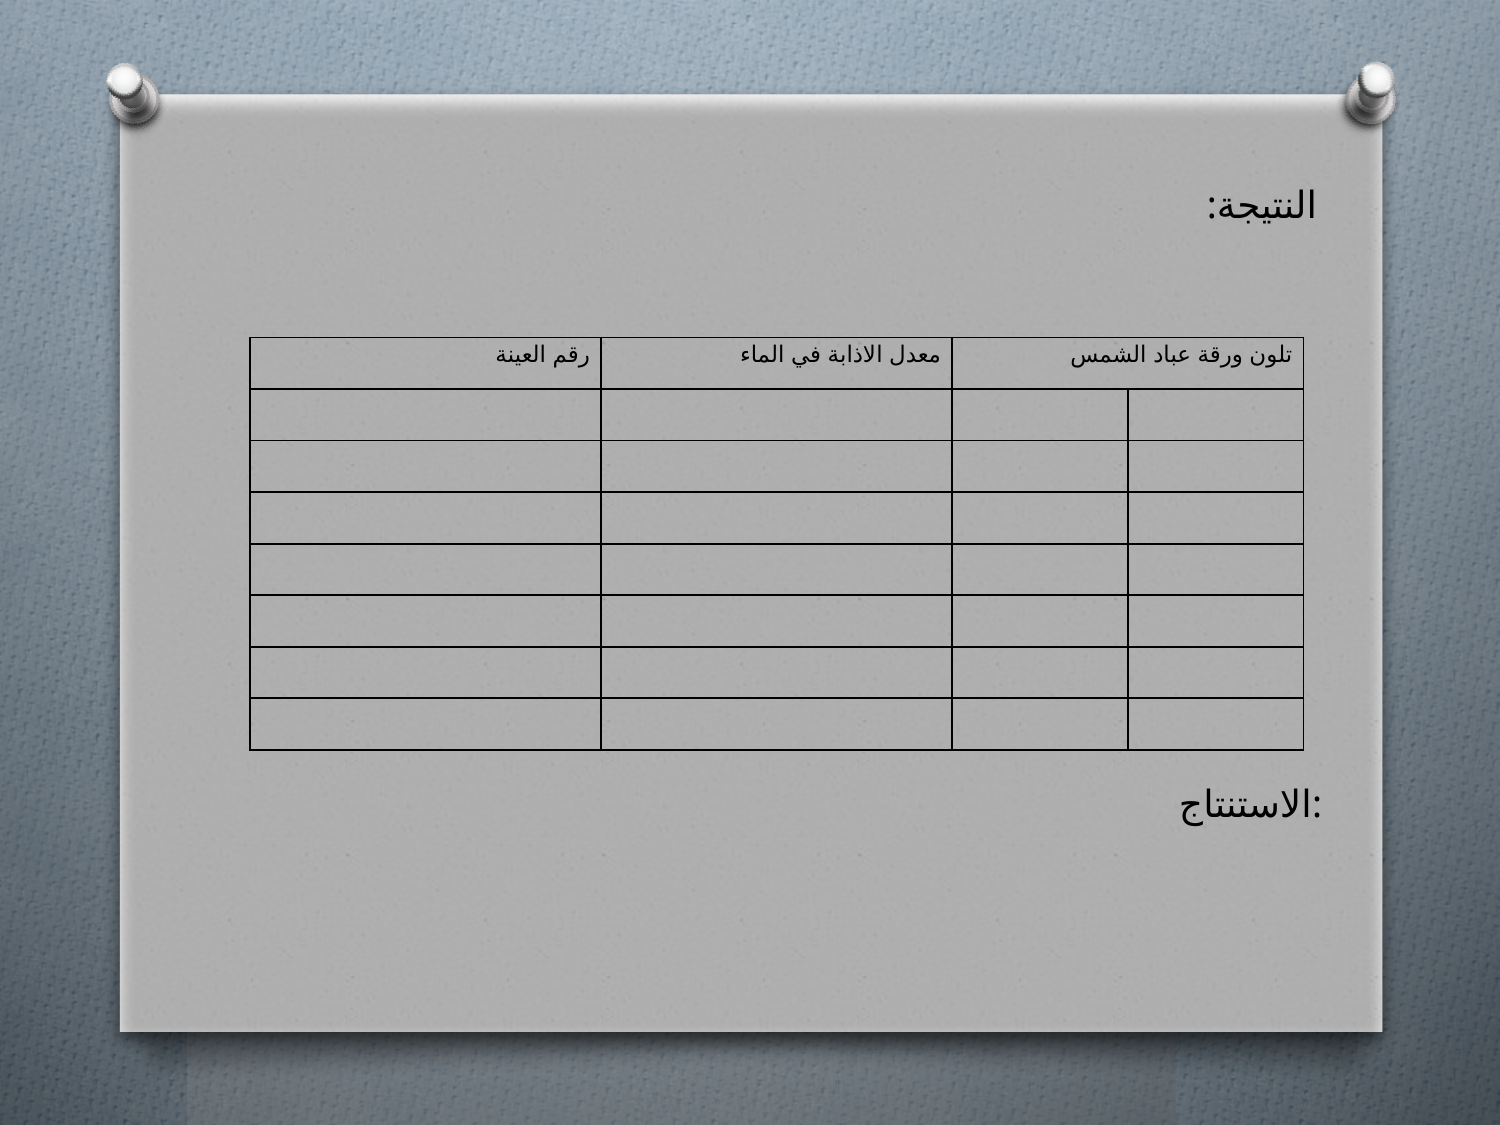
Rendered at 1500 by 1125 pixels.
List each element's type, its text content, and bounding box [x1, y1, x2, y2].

table_cell [602, 699, 951, 749]
table_cell [602, 390, 951, 440]
table_cell [602, 441, 951, 491]
table_cell [602, 545, 951, 594]
table_cell [1129, 699, 1303, 749]
table_cell [953, 545, 1127, 594]
table_cell [953, 648, 1127, 697]
table_cell [1129, 390, 1303, 440]
table_cell [251, 493, 600, 543]
text_box الاستنتاج: [1164, 773, 1347, 833]
table_header معدل الاذابة في الماء [602, 338, 951, 388]
table_cell [1129, 441, 1303, 491]
table_cell [953, 493, 1127, 543]
table_cell [602, 648, 951, 697]
table_cell [1129, 648, 1303, 697]
table_header تلون ورقة عباد الشمس [953, 338, 1303, 388]
picture [75, 29, 198, 153]
table_cell [251, 441, 600, 491]
table_cell [1129, 493, 1303, 543]
table_cell [1129, 596, 1303, 646]
picture [1317, 35, 1439, 156]
table_cell [251, 545, 600, 594]
table_cell [602, 596, 951, 646]
table_cell [1129, 545, 1303, 594]
table_cell [251, 648, 600, 697]
table_cell [251, 699, 600, 749]
table_cell [953, 390, 1127, 440]
table_cell [953, 596, 1127, 646]
table_cell [251, 390, 600, 440]
table_cell [251, 596, 600, 646]
title النتيجة: [1175, 149, 1333, 258]
table_cell [602, 493, 951, 543]
table_cell [953, 699, 1127, 749]
table_cell [953, 441, 1127, 491]
table_header رقم العينة [251, 338, 600, 388]
